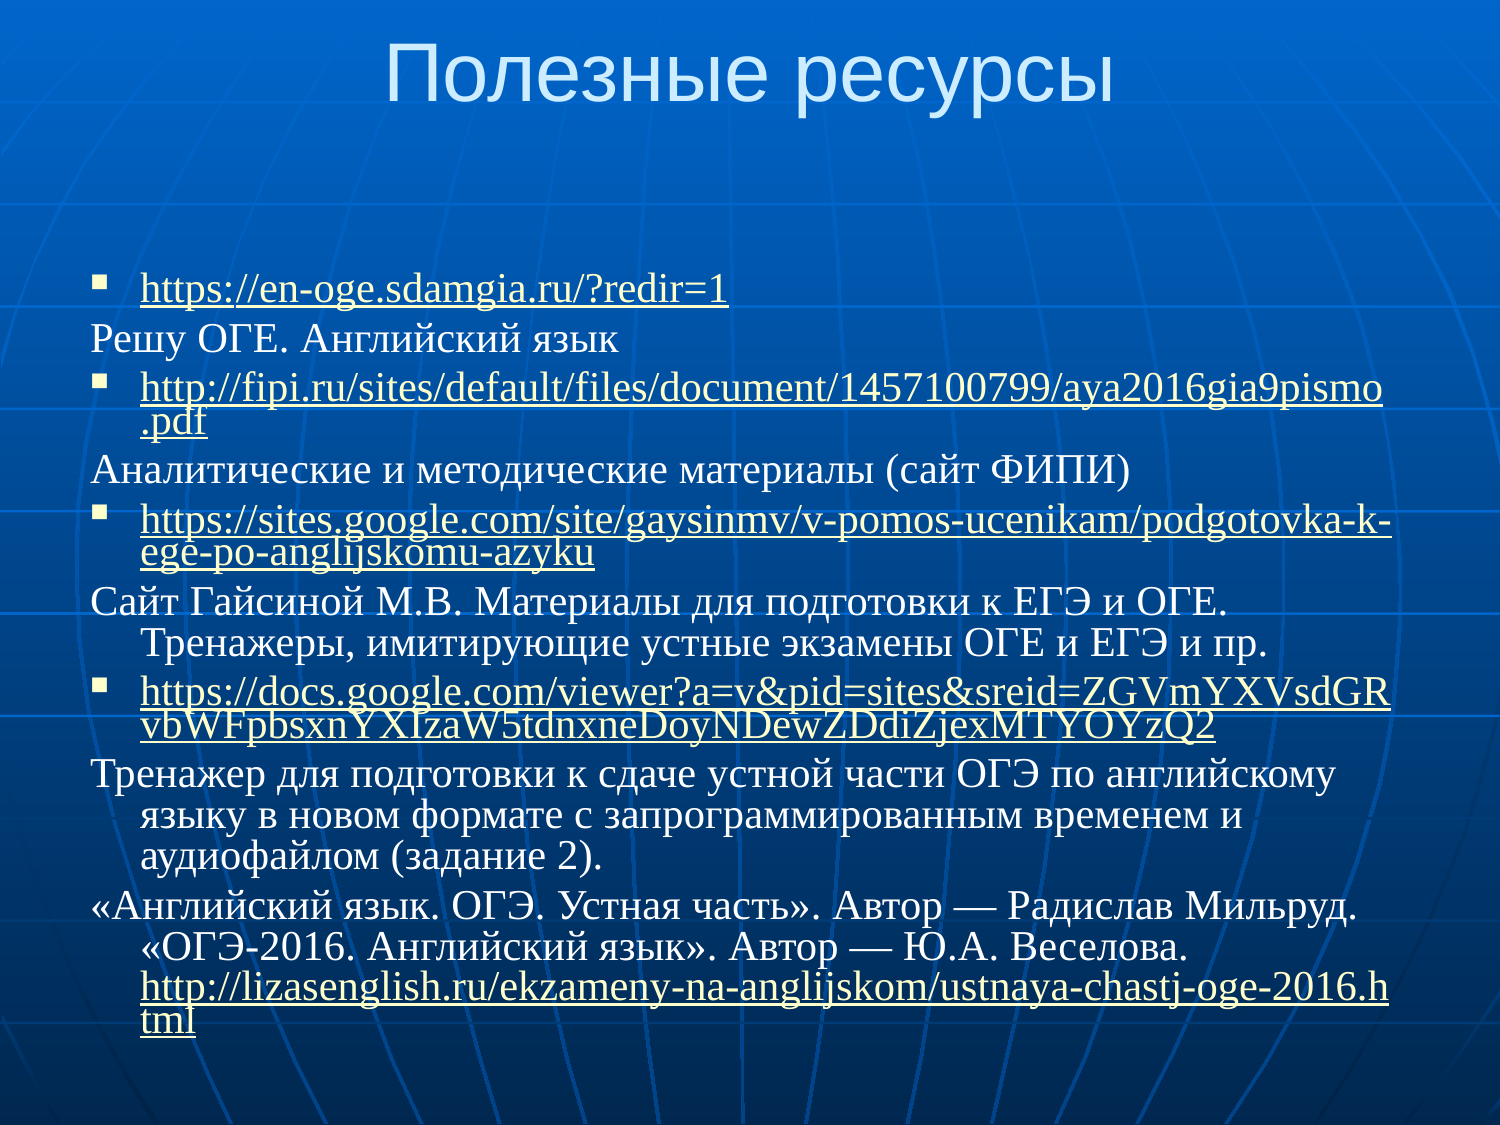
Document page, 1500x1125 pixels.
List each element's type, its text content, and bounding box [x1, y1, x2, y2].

title Полезные ресурсы [74, 45, 1426, 91]
list https://en-oge.sdamgia.ru/?redir=1 Решу ОГЕ. Английский язык http://fipi.ru/sites/default/files/document/1457100799/aya2016gia9pismo.pdf Аналитические и методические материалы (сайт ФИПИ) https://sites.google.com/site/gaysinmv/v-pomos-ucenikam/podgotovka-k-ege-po-anglijskomu-azyku Сайт Гайсиной М.В. Материалы для подготовки к ЕГЭ и ОГЕ. Тренажеры, имитирующие устные экзамены ОГЕ и ЕГЭ и пр. https://docs.google.com/viewer?a=v&pid=sites&sreid=ZGVmYXVsdGRvbWFpbsxnYXIzaW5tdnxneDoyNDewZDdiZjexMTYOYzQ2 Тренажер для подготовки к сдаче устной части ОГЭ по английскому языку в новом формате с запрограммированным временем и аудиофайлом (задание 2). «Английский язык. ОГЭ. Устная часть». Автор — Радислав Мильруд. «ОГЭ-2016. Английский язык». Автор — Ю.А. Веселова. http://lizasenglish.ru/ekzameny-na-anglijskom/ustnaya-chastj-oge-2016.html [74, 262, 1426, 1006]
